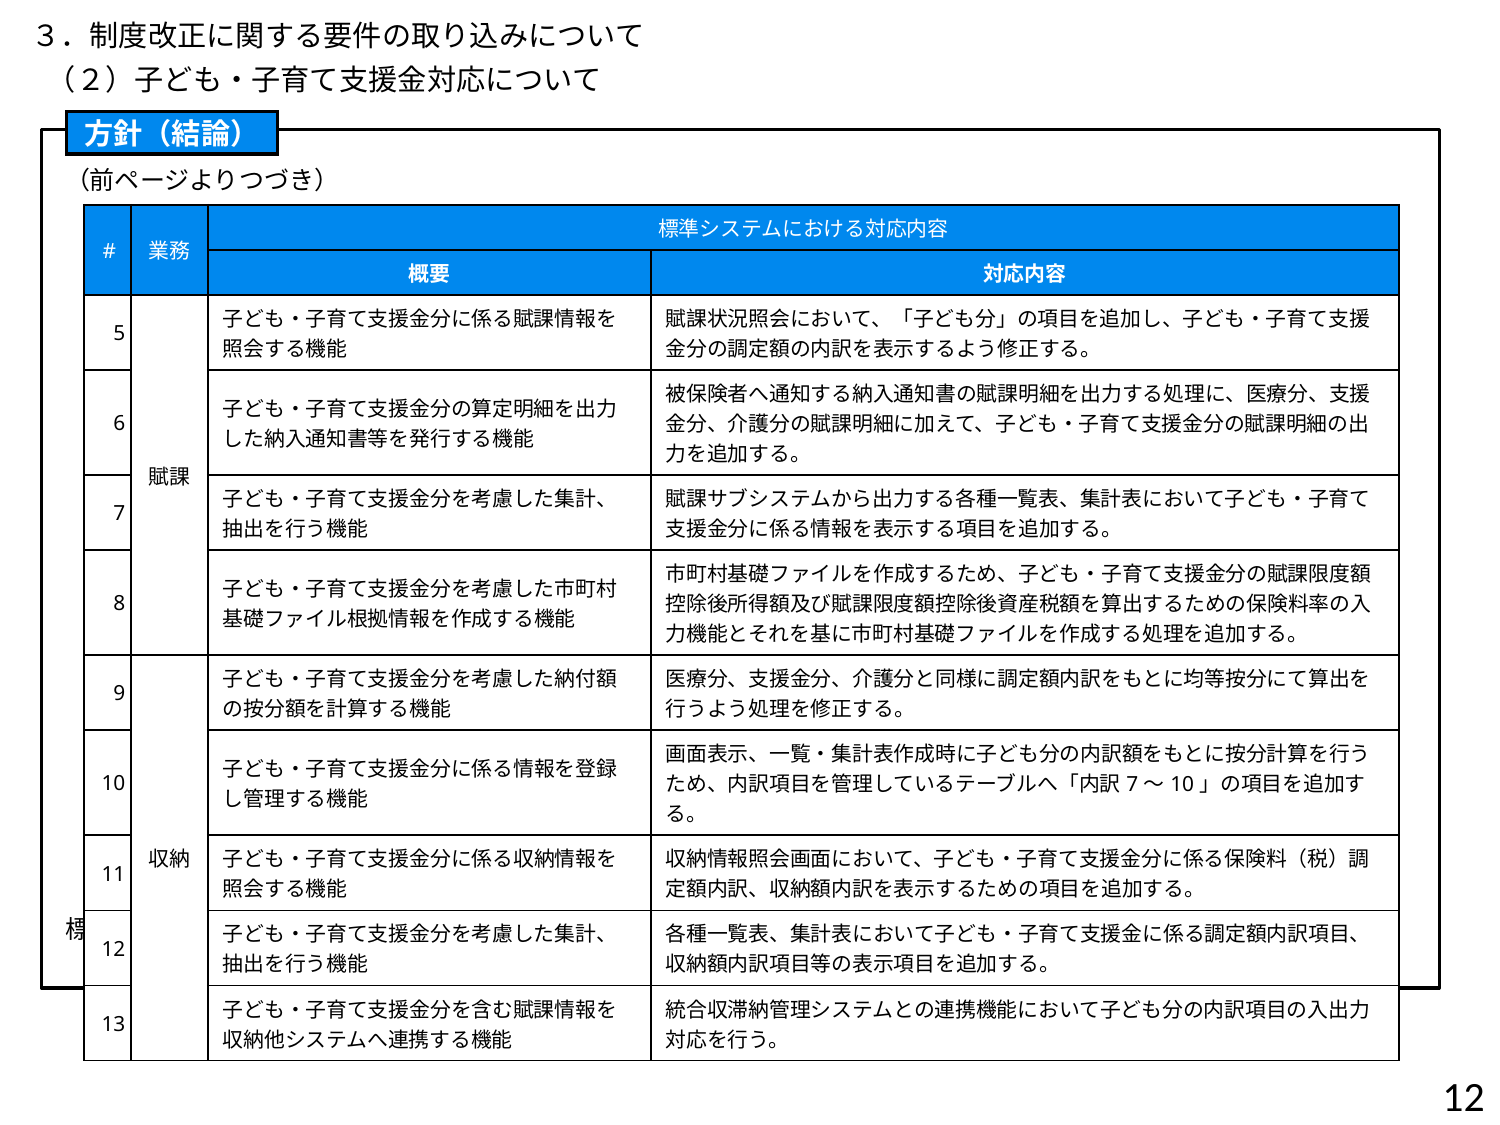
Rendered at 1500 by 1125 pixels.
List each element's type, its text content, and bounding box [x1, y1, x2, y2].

table_cell 収納情報照会画面において、子ども・子育て支援金分に係る保険料（税）調定額内訳、収納額内訳を表示するための項目を追加する。 [652, 836, 1398, 910]
table_cell 8 [85, 551, 130, 654]
table_cell 子ども・子育て支援金分に係る収納情報を照会する機能 [209, 836, 650, 910]
table_cell 子ども・子育て支援金分の算定明細を出力した納入通知書等を発行する機能 [209, 371, 650, 474]
table_cell 概要 [209, 251, 650, 294]
table_cell 5 [85, 296, 130, 369]
table_cell 子ども・子育て支援金分に係る情報を登録し管理する機能 [209, 731, 650, 834]
table_cell 対応内容 [652, 251, 1398, 294]
table_cell 収納 [132, 656, 207, 1060]
table_cell 子ども・子育て支援金分を含む賦課情報を収納他システムへ連携する機能 [209, 986, 650, 1060]
table_cell 子ども・子育て支援金分を考慮した市町村基礎ファイル根拠情報を作成する機能 [209, 551, 650, 654]
table_cell 賦課サブシステムから出力する各種一覧表、集計表において子ども・子育て支援金分に係る情報を表示する項目を追加する。 [652, 476, 1398, 549]
table_cell 画面表示、一覧・集計表作成時に子ども分の内訳額をもとに按分計算を行うため、内訳項目を管理しているテーブルへ「内訳7～10」の項目を追加する。 [652, 731, 1398, 834]
table_cell 12 [85, 911, 130, 985]
text_box （２）子ども・子育て支援金対応について [32, 54, 1456, 104]
table_cell 市町村基礎ファイルを作成するため、子ども・子育て支援金分の賦課限度額控除後所得額及び賦課限度額控除後資産税額を算出するための保険料率の入力機能とそれを基に市町村基礎ファイルを作成する処理を追加する。 [652, 551, 1398, 654]
table_cell 被保険者へ通知する納入通知書の賦課明細を出力する処理に、医療分、支援金分、介護分の賦課明細に加えて、子ども・子育て支援金分の賦課明細の出力を追加する。 [652, 371, 1398, 474]
table_cell 11 [85, 836, 130, 910]
table_cell 子ども・子育て支援金分を考慮した集計、抽出を行う機能 [209, 911, 650, 985]
table_cell 9 [85, 656, 130, 729]
table_cell 子ども・子育て支援金分を考慮した集計、抽出を行う機能 [209, 476, 650, 549]
table_header 標準システムにおける対応内容 [209, 206, 1398, 249]
table_cell 医療分、支援金分、介護分と同様に調定額内訳をもとに均等按分にて算出を行うよう処理を修正する。 [652, 656, 1398, 729]
table_cell 6 [85, 371, 130, 474]
text_box 方針（結論） [65, 110, 278, 155]
slide_number 12 [1149, 1065, 1500, 1125]
table_cell 各種一覧表、集計表において子ども・子育て支援金に係る調定額内訳項目、収納額内訳項目等の表示項目を追加する。 [652, 911, 1398, 985]
text_box （前ページよりつづき） 標準仕様書への反映内容については、「 【資料No3】国保標準仕様書【第1.4版】（案）」を参照。 [41, 129, 1440, 988]
table_cell 7 [85, 476, 130, 549]
table_cell 子ども・子育て支援金分に係る賦課情報を照会する機能 [209, 296, 650, 369]
table_cell 賦課 [132, 296, 207, 654]
text_box ３．制度改正に関する要件の取り込みについて [16, 2, 1440, 49]
table_cell 13 [85, 986, 130, 1060]
table_header # [85, 206, 130, 294]
table_header 業務 [132, 206, 207, 294]
table_cell 10 [85, 731, 130, 834]
table_cell 賦課状況照会において、「子ども分」の項目を追加し、子ども・子育て支援金分の調定額の内訳を表示するよう修正する。 [652, 296, 1398, 369]
table_cell 統合収滞納管理システムとの連携機能において子ども分の内訳項目の入出力対応を行う。 [652, 986, 1398, 1060]
table_cell 子ども・子育て支援金分を考慮した納付額の按分額を計算する機能 [209, 656, 650, 729]
